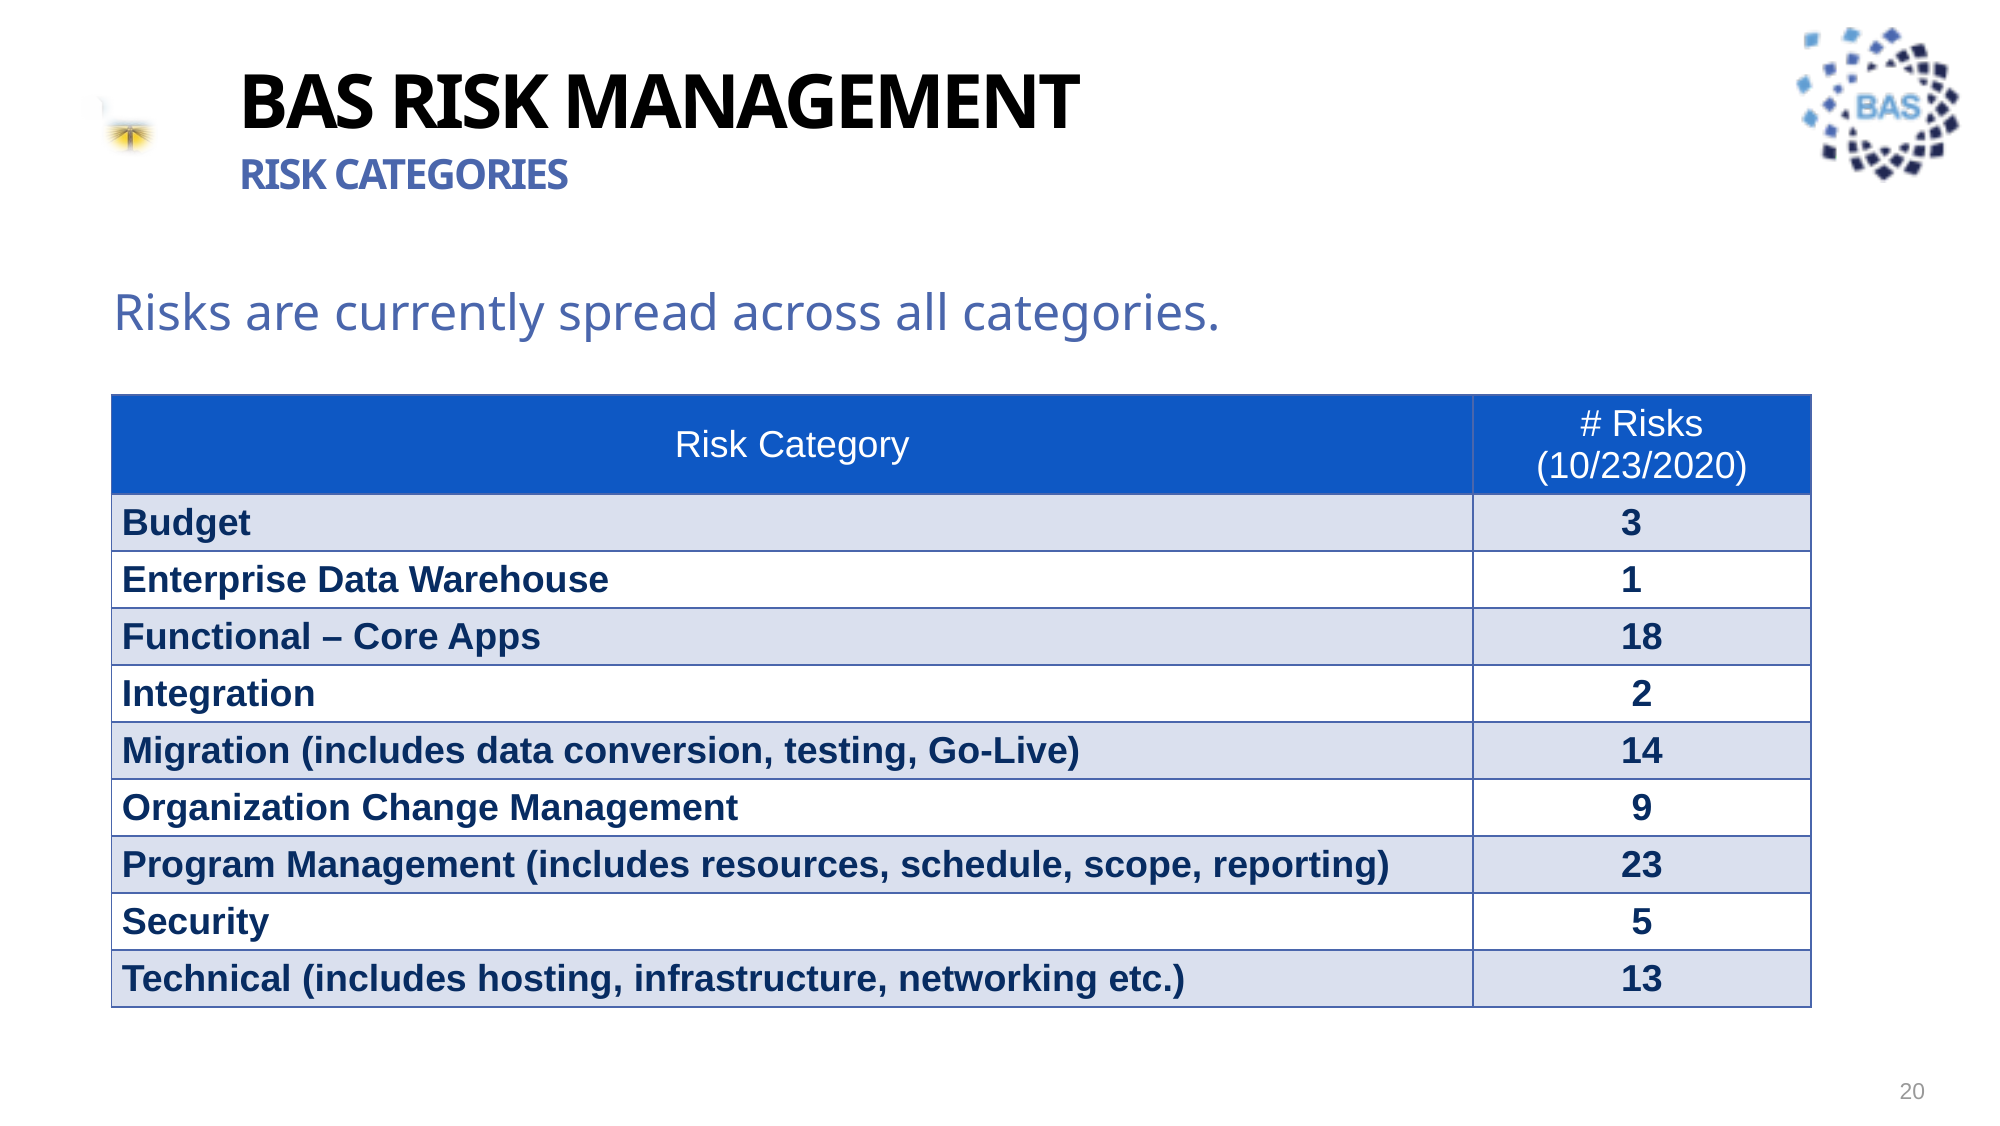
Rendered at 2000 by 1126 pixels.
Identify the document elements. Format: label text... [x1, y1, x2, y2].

title BAS Risk Management [239, 60, 1776, 146]
table_cell Organization Change Management [112, 780, 1472, 835]
table_cell Functional – Core Apps [112, 609, 1472, 664]
picture [1795, 26, 1965, 183]
table_cell Technical (includes hosting, infrastructure, networking etc.) [112, 951, 1472, 1006]
table_header # Risks (10/23/2020) [1474, 396, 1810, 493]
picture [57, 40, 209, 185]
table_cell 9 [1474, 780, 1810, 835]
table_cell Migration (includes data conversion, testing, Go-Live) [112, 723, 1472, 778]
table_cell 2 [1474, 666, 1810, 721]
table_cell Integration [112, 666, 1472, 721]
table_cell 13 [1474, 951, 1810, 1006]
table_cell 3 [1474, 495, 1810, 550]
table_cell Budget [112, 495, 1472, 550]
table_cell Enterprise Data Warehouse [112, 552, 1472, 607]
table_cell 18 [1474, 609, 1810, 664]
table_cell Program Management (includes resources, schedule, scope, reporting) [112, 837, 1472, 892]
table_cell 5 [1474, 894, 1810, 949]
list Risk categories [239, 143, 1375, 228]
text_box Risks are currently spread across all categories. [98, 273, 1659, 349]
table_cell Security [112, 894, 1472, 949]
table_header Risk Category [112, 396, 1472, 493]
table_cell 23 [1474, 837, 1810, 892]
table_cell 1 [1474, 552, 1810, 607]
table_cell 14 [1474, 723, 1810, 778]
